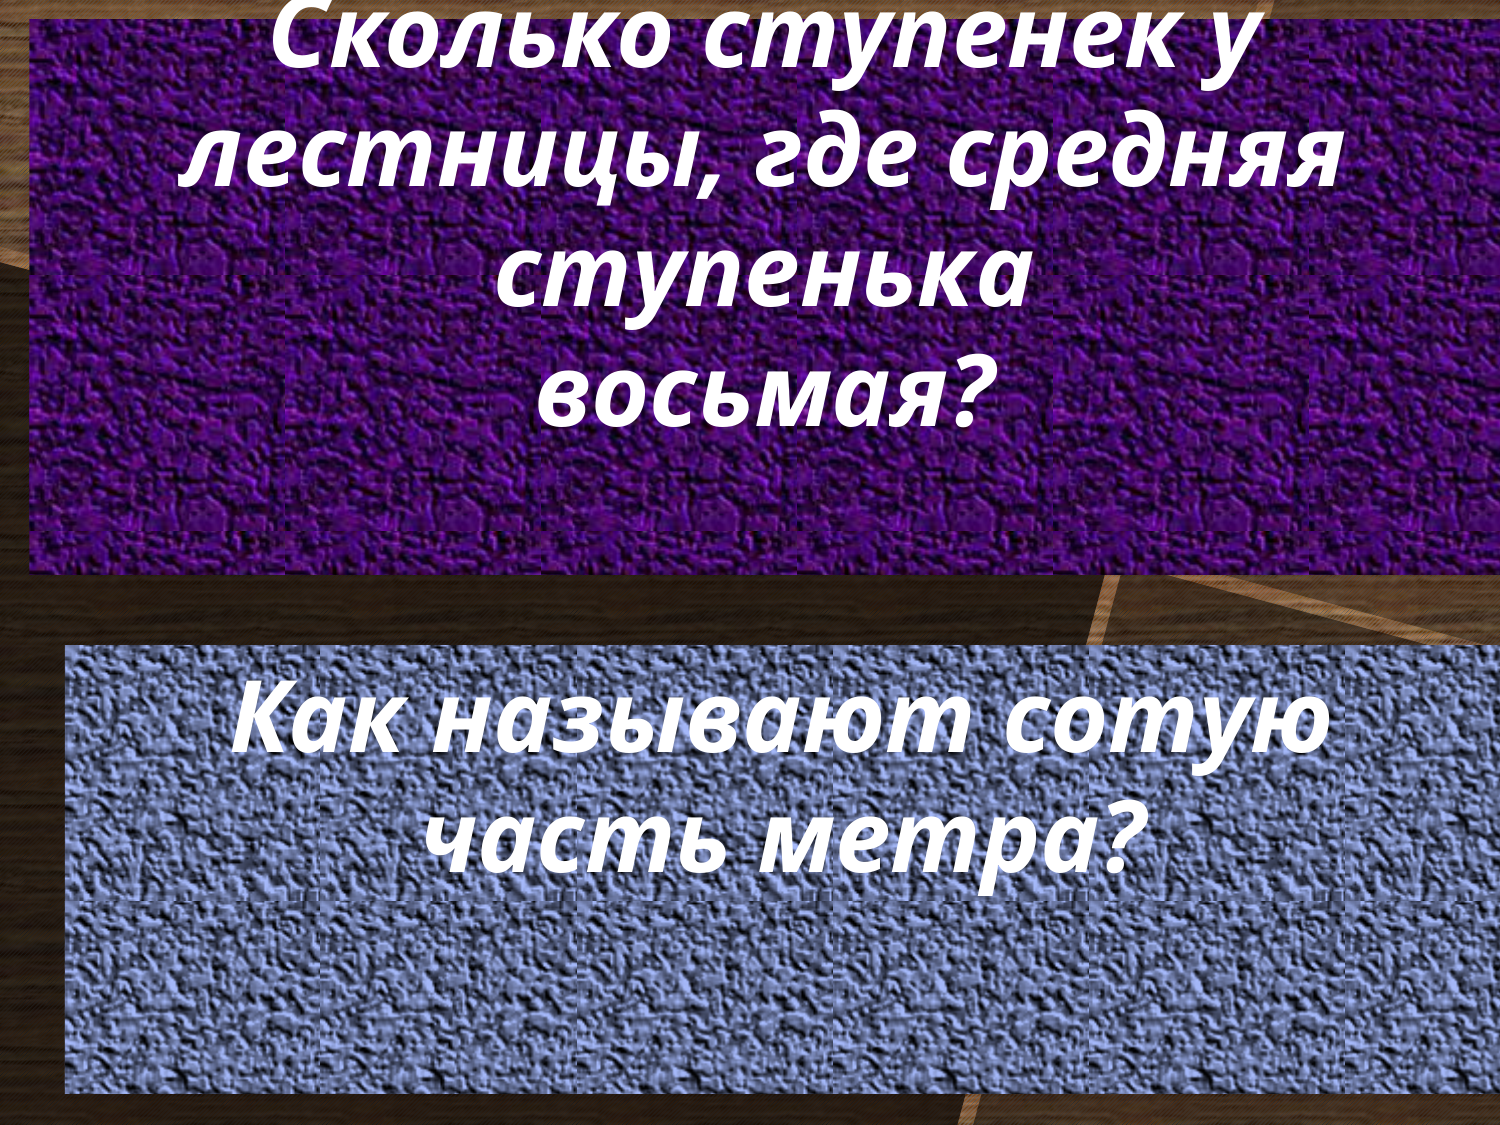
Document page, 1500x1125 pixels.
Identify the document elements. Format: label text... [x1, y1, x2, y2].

title Сколько ступенек у лестницы, где средняя ступенька восьмая? [29, 19, 1500, 575]
list Как называют сотую часть метра? [64, 645, 1500, 1094]
